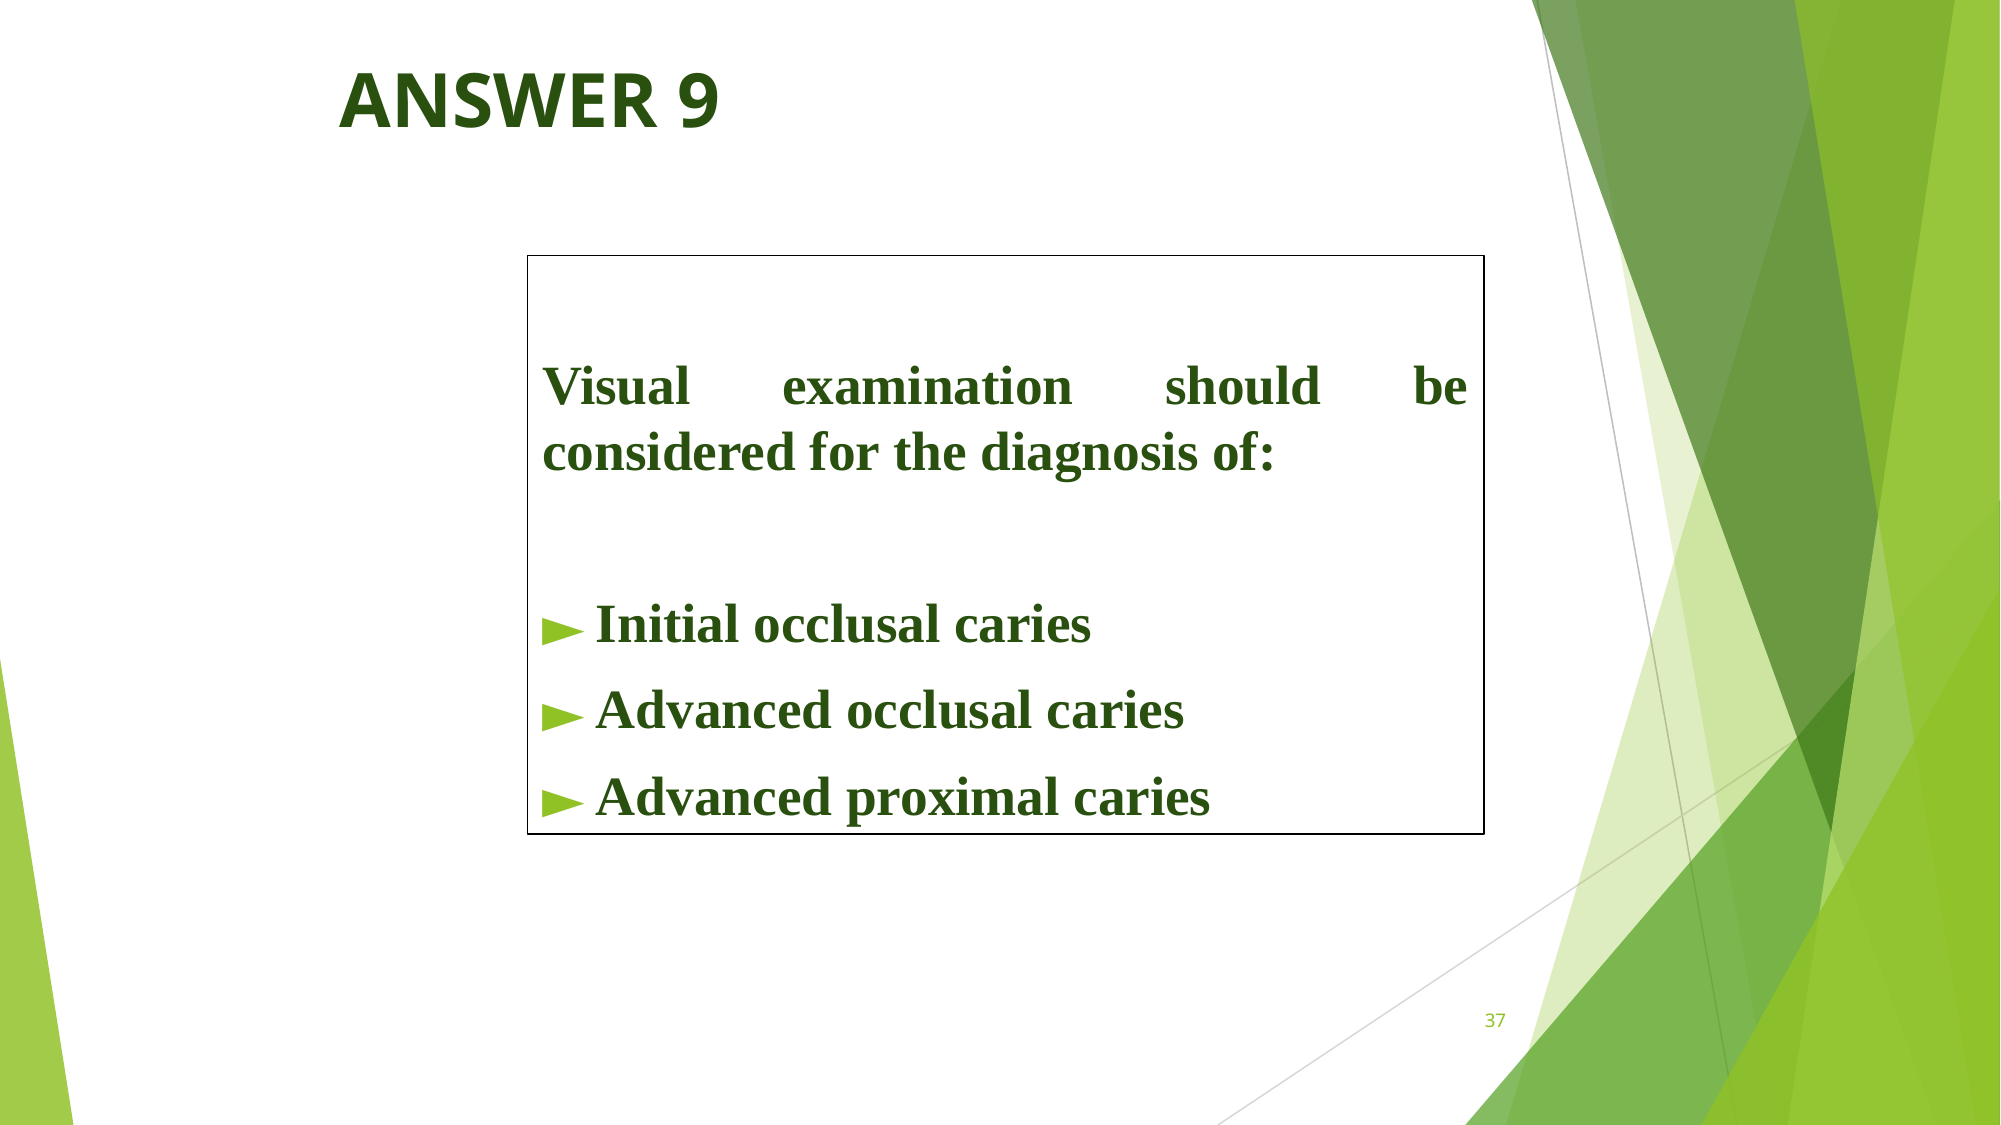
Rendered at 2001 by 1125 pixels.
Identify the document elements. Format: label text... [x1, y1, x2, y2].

slide_number 37 [1409, 991, 1522, 1051]
title ANSWER 9 [324, 45, 1675, 185]
list Visual examination should be considered for the diagnosis of: Initial occlusal caries Advanced occlusal caries Advanced proximal caries [527, 255, 1485, 835]
